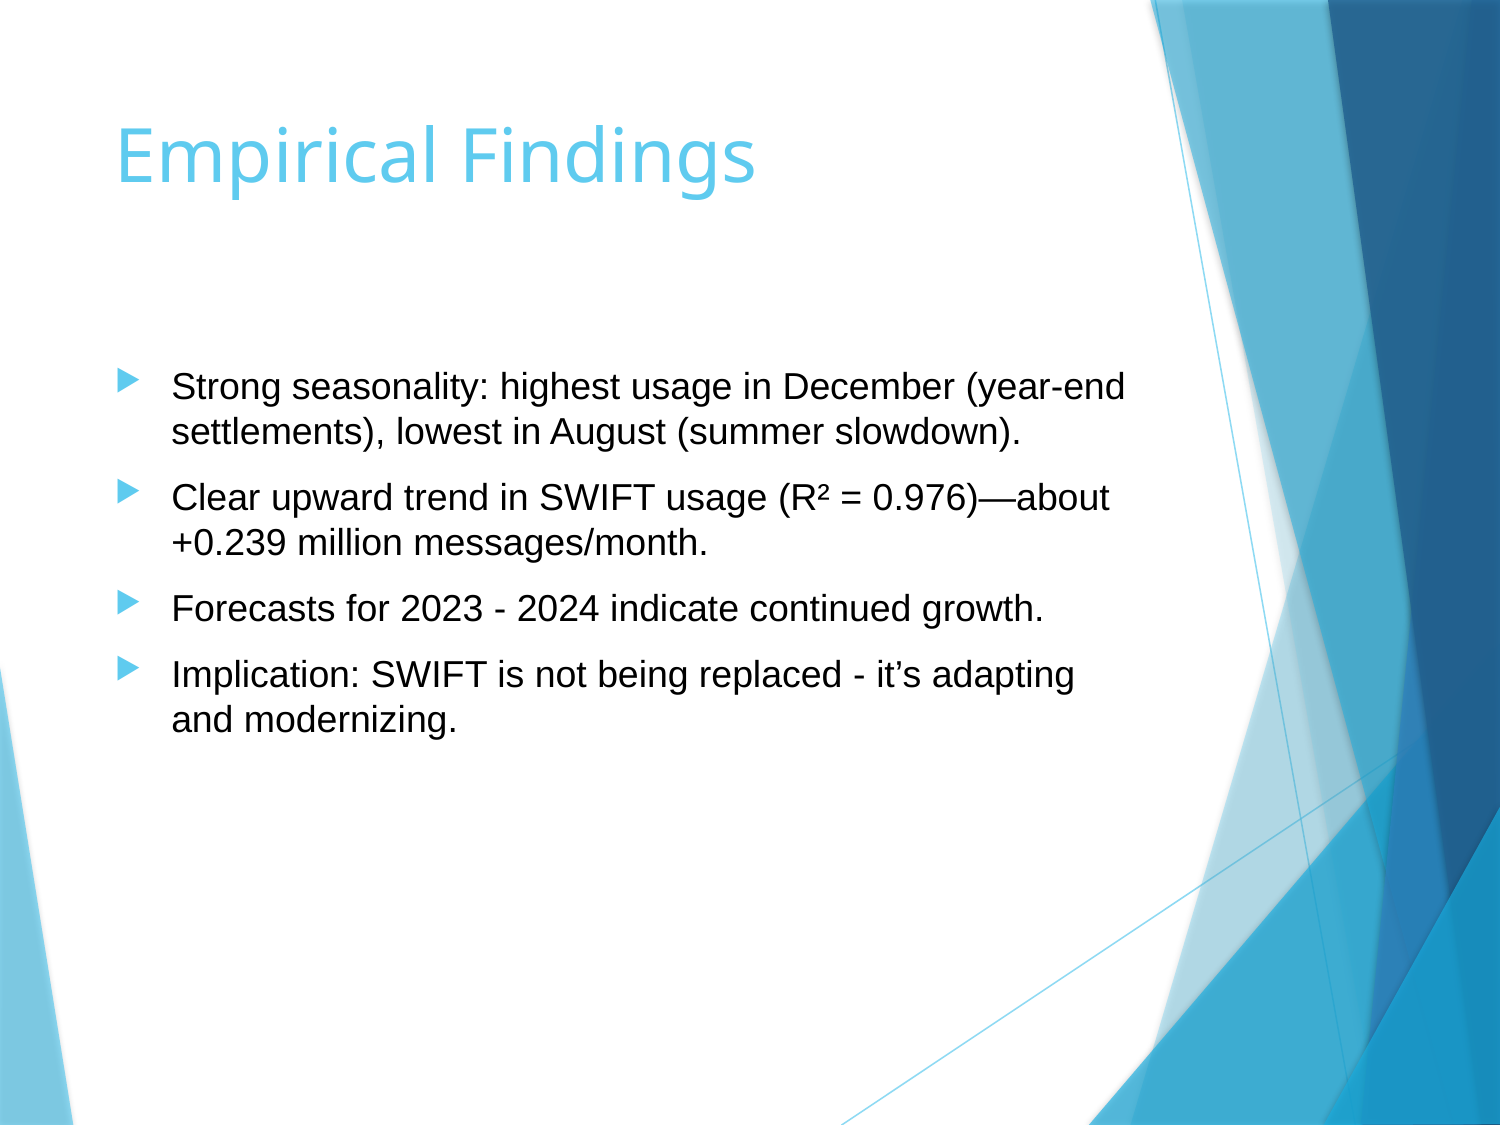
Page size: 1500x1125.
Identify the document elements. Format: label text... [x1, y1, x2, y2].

title Empirical Findings [99, 99, 1142, 317]
list Strong seasonality: highest usage in December (year-end settlements), lowest in August (summer slowdown). Clear upward trend in SWIFT usage (R² = 0.976)—about +0.239 million messages/month. Forecasts for 2023 - 2024 indicate continued growth. Implication: SWIFT is not being replaced - it’s adapting and modernizing. [99, 354, 1142, 992]
